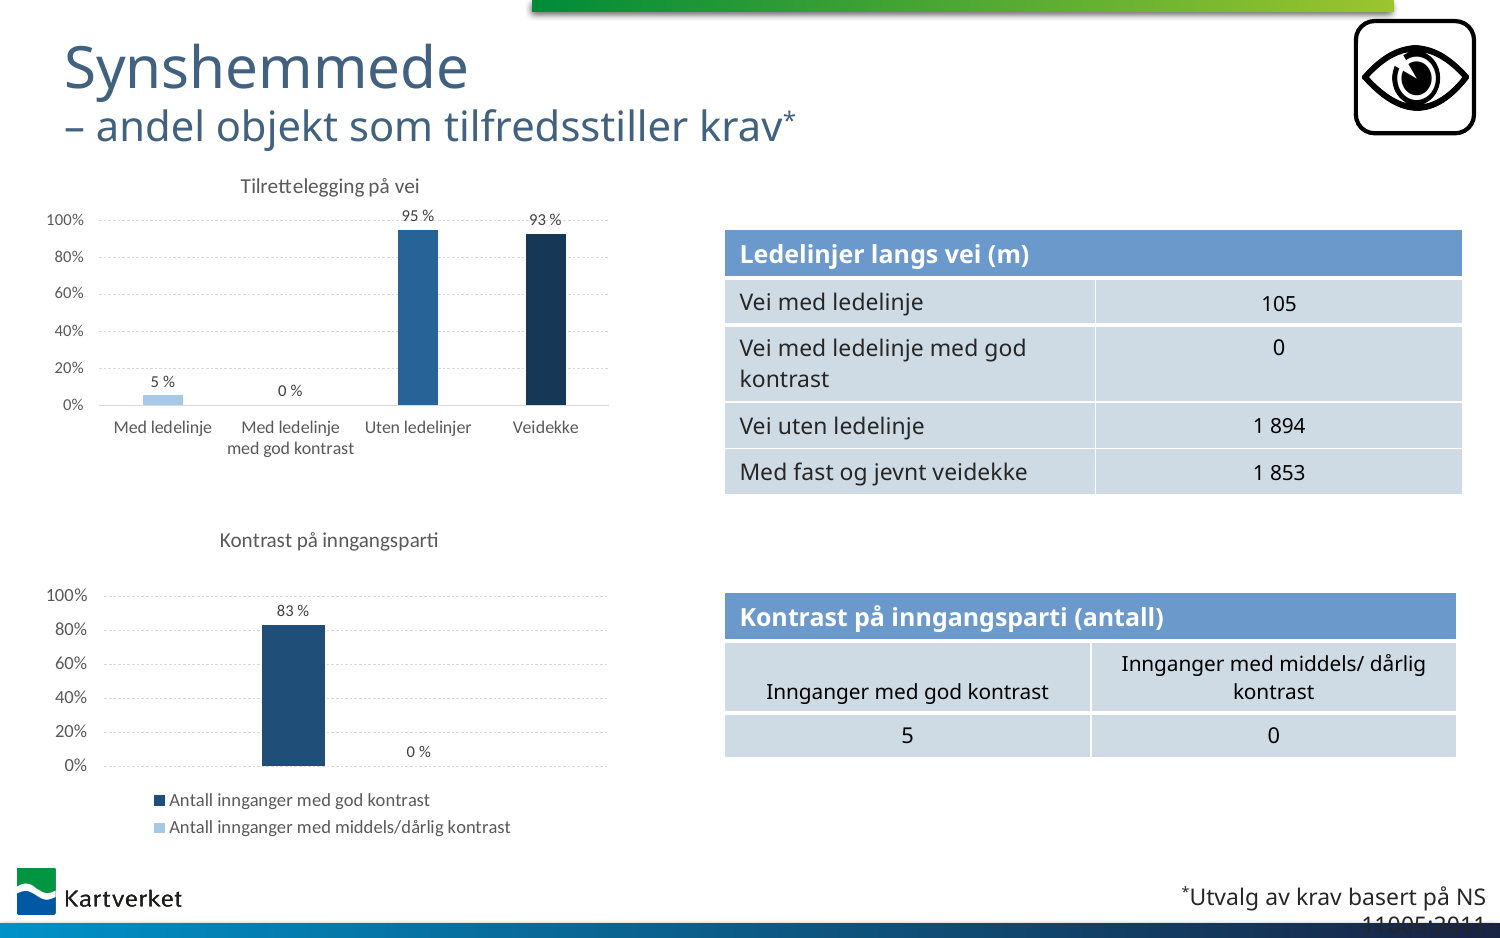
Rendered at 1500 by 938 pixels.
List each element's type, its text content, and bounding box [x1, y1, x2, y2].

table_cell Vei uten ledelinje [725, 403, 1095, 448]
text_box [1355, 20, 1475, 134]
picture [41, 520, 618, 846]
table_cell 1 894 [1096, 403, 1462, 448]
table_cell 105 [1096, 280, 1462, 323]
table_cell Innganger med god kontrast [725, 643, 1090, 711]
table_cell 1 853 [1096, 449, 1462, 494]
text_box *Utvalg av krav basert på NS 11005:2011 [1068, 873, 1500, 938]
table_cell 5 [725, 715, 1090, 757]
table_header Ledelinjer langs vei (m) [725, 230, 1462, 276]
picture [41, 166, 619, 492]
table_cell 0 [1092, 715, 1456, 757]
table_cell Innganger med middels/ dårlig kontrast [1092, 643, 1456, 711]
table_header Kontrast på inngangsparti (antall) [725, 593, 1456, 639]
table_cell Vei med ledelinje [725, 280, 1095, 323]
table_cell Vei med ledelinje med god kontrast [725, 327, 1095, 401]
table_cell Med fast og jevnt veidekke [725, 449, 1095, 494]
text_box Synshemmede – andel objekt som tilfredsstiller krav* [49, 24, 1431, 158]
table_cell 0 [1096, 327, 1462, 401]
